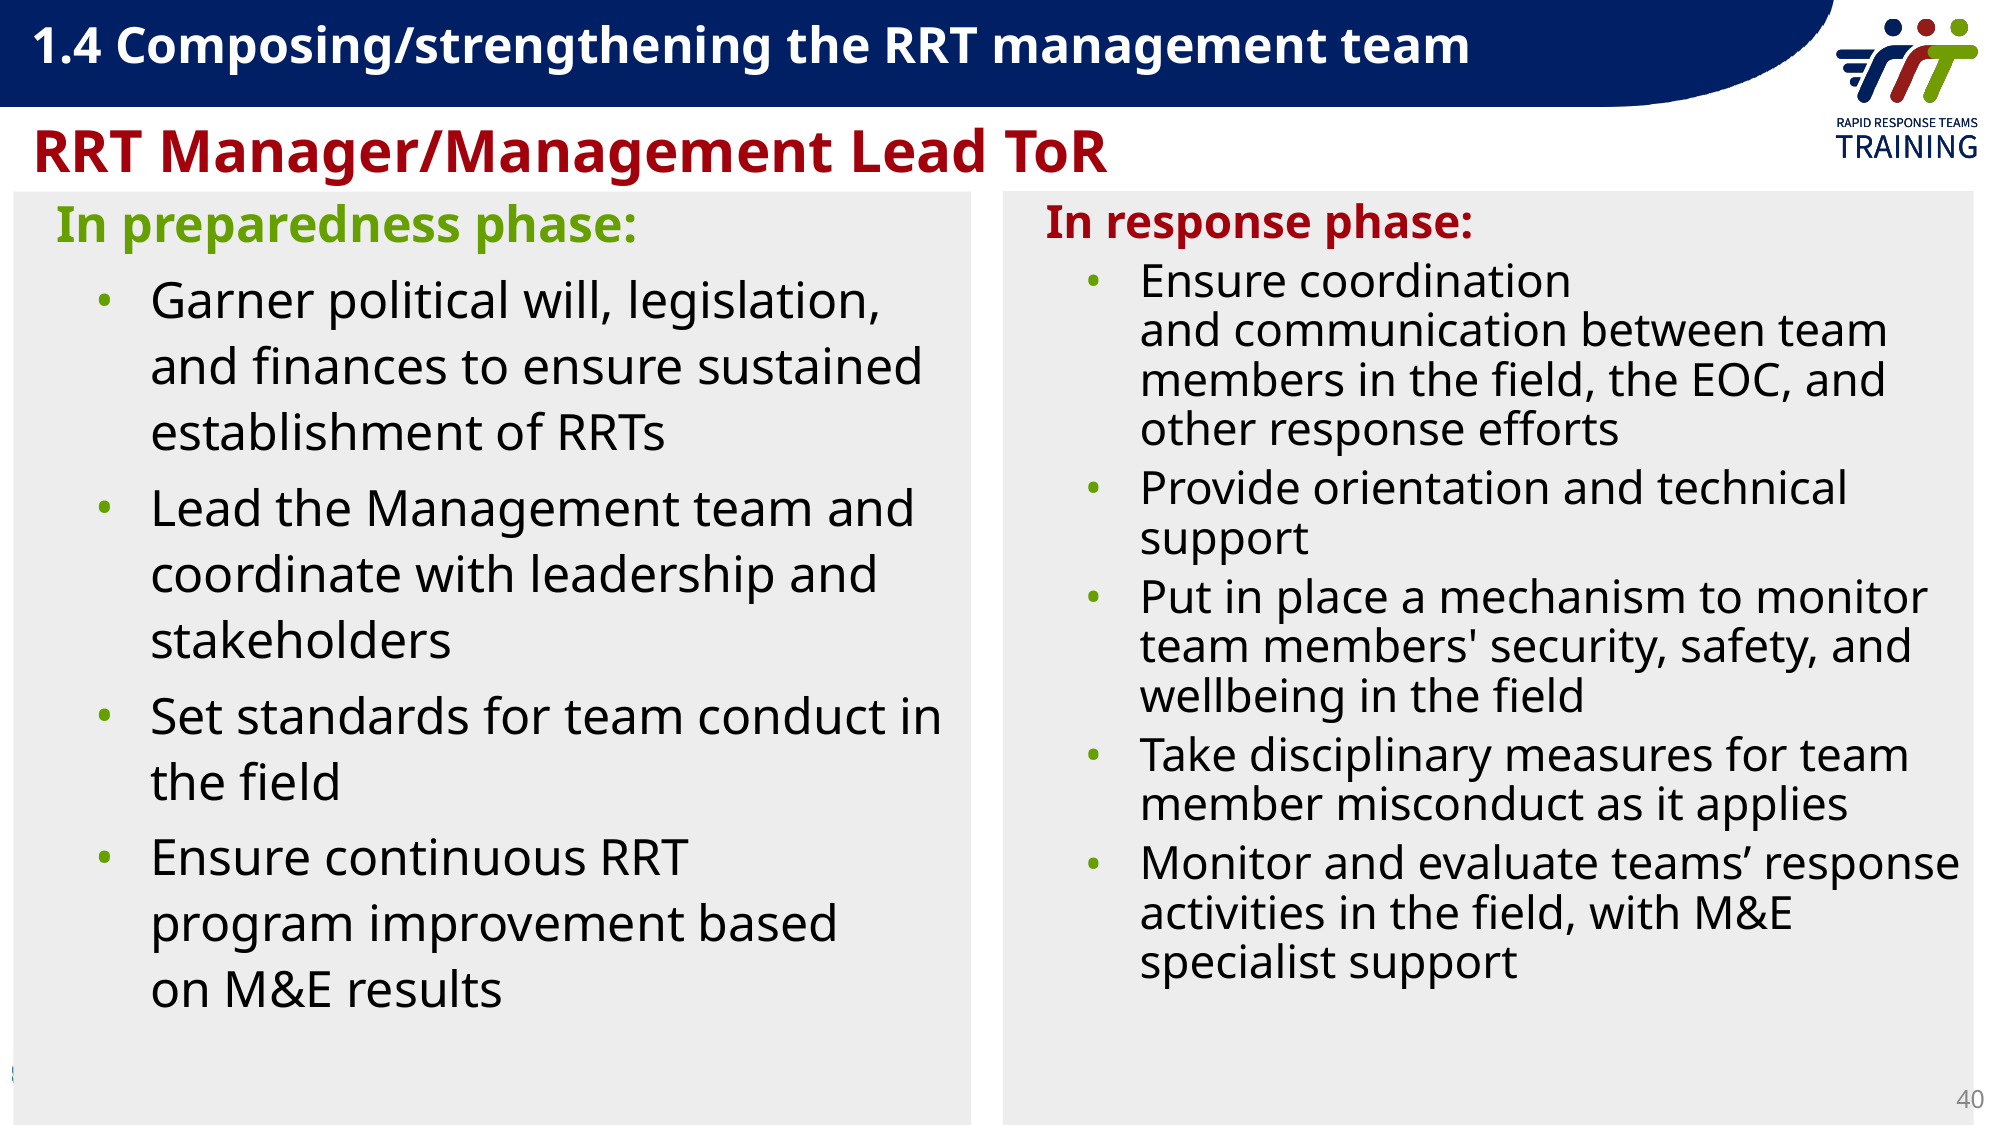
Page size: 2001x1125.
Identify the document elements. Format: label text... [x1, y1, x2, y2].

picture [0, 0, 1978, 167]
list In preparedness phase: Garner political will, legislation, and finances to ensure sustained establishment of RRTs Lead the Management team and coordinate with leadership and stakeholders Set standards for team conduct in the field Ensure continuous RRT program improvement based on M&E results [12, 191, 972, 1125]
text_box In response phase: Ensure coordination and communication between team members in the field, the EOC, and other response efforts Provide orientation and technical support Put in place a mechanism to monitor team members' security, safety, and wellbeing in the field Take disciplinary measures for team member misconduct as it applies Monitor and evaluate teams’ response activities in the field, with M&E specialist support [1002, 191, 1974, 1125]
list 1.4 Composing/strengthening the RRT management team [8, 9, 1808, 117]
text_box 40 [1557, 1075, 1993, 1121]
text_box RRT Manager/Management Lead ToR [24, 114, 1537, 217]
